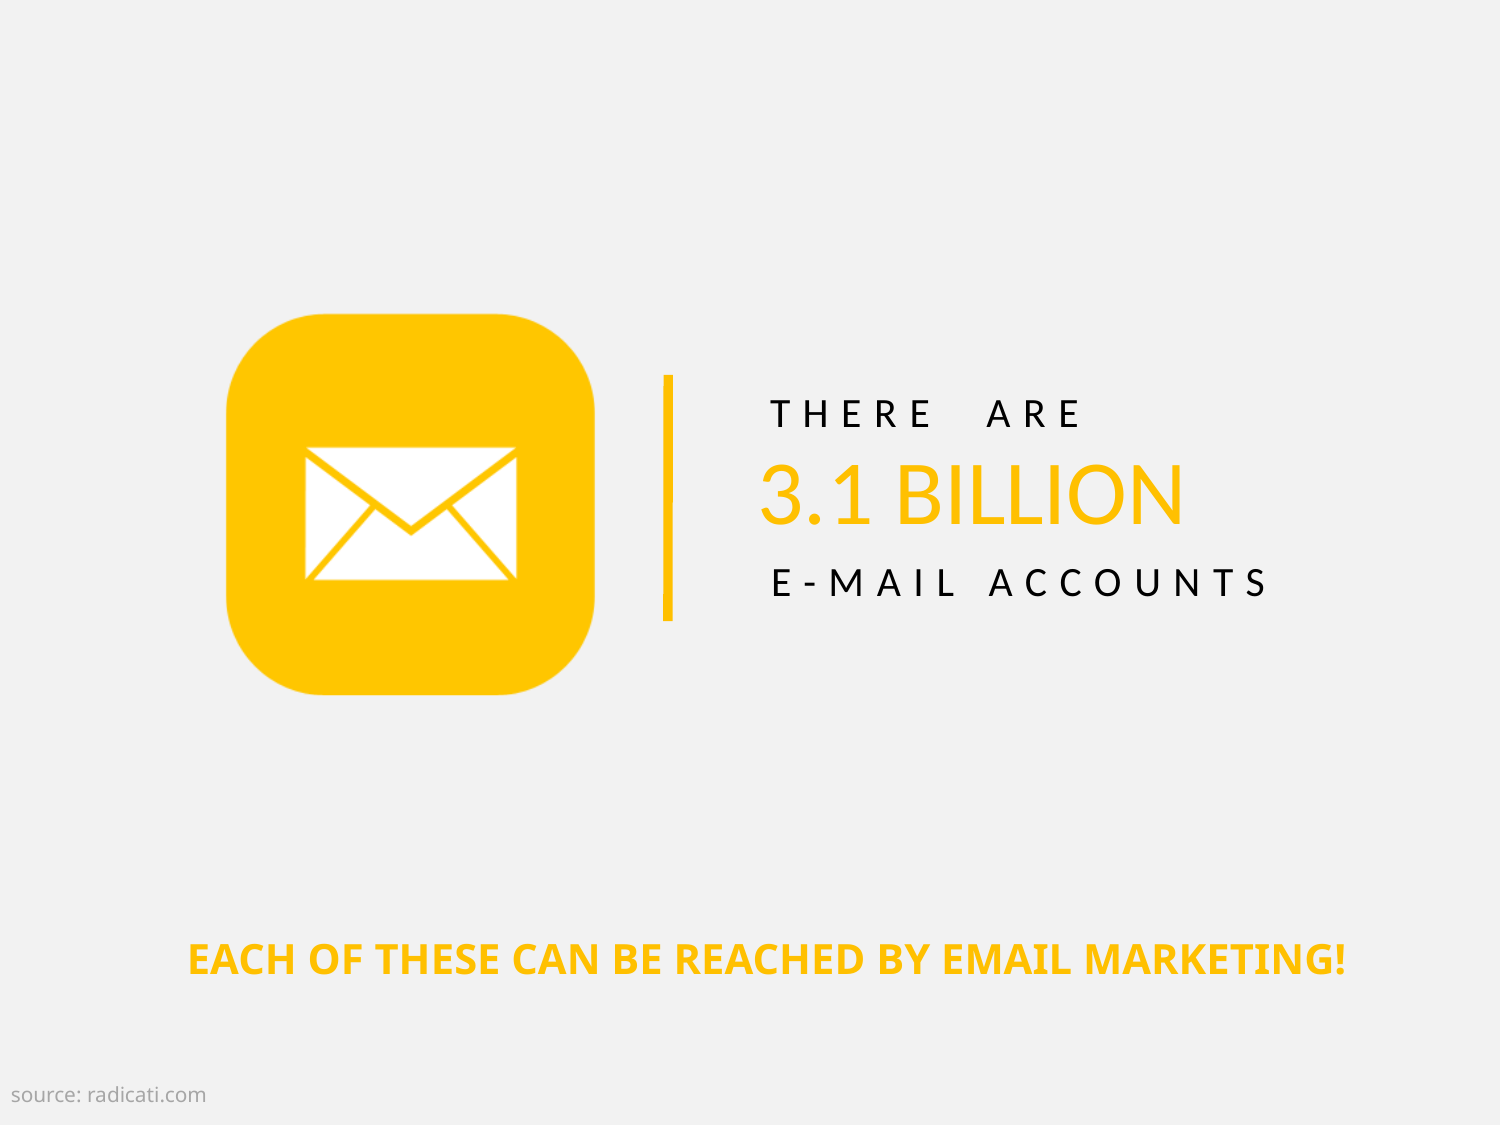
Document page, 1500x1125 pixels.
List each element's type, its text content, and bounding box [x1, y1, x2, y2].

picture [140, 304, 669, 701]
text_box E-MAIL ACCOUNTS [756, 547, 1281, 612]
text_box EACH OF THESE CAN BE REACHED BY EMAIL MARKETING! [172, 925, 1362, 991]
text_box THERE ARE [755, 378, 1095, 425]
text_box 3.1 BILLION [742, 425, 1203, 550]
text_box source: radicati.com [0, 1074, 222, 1115]
